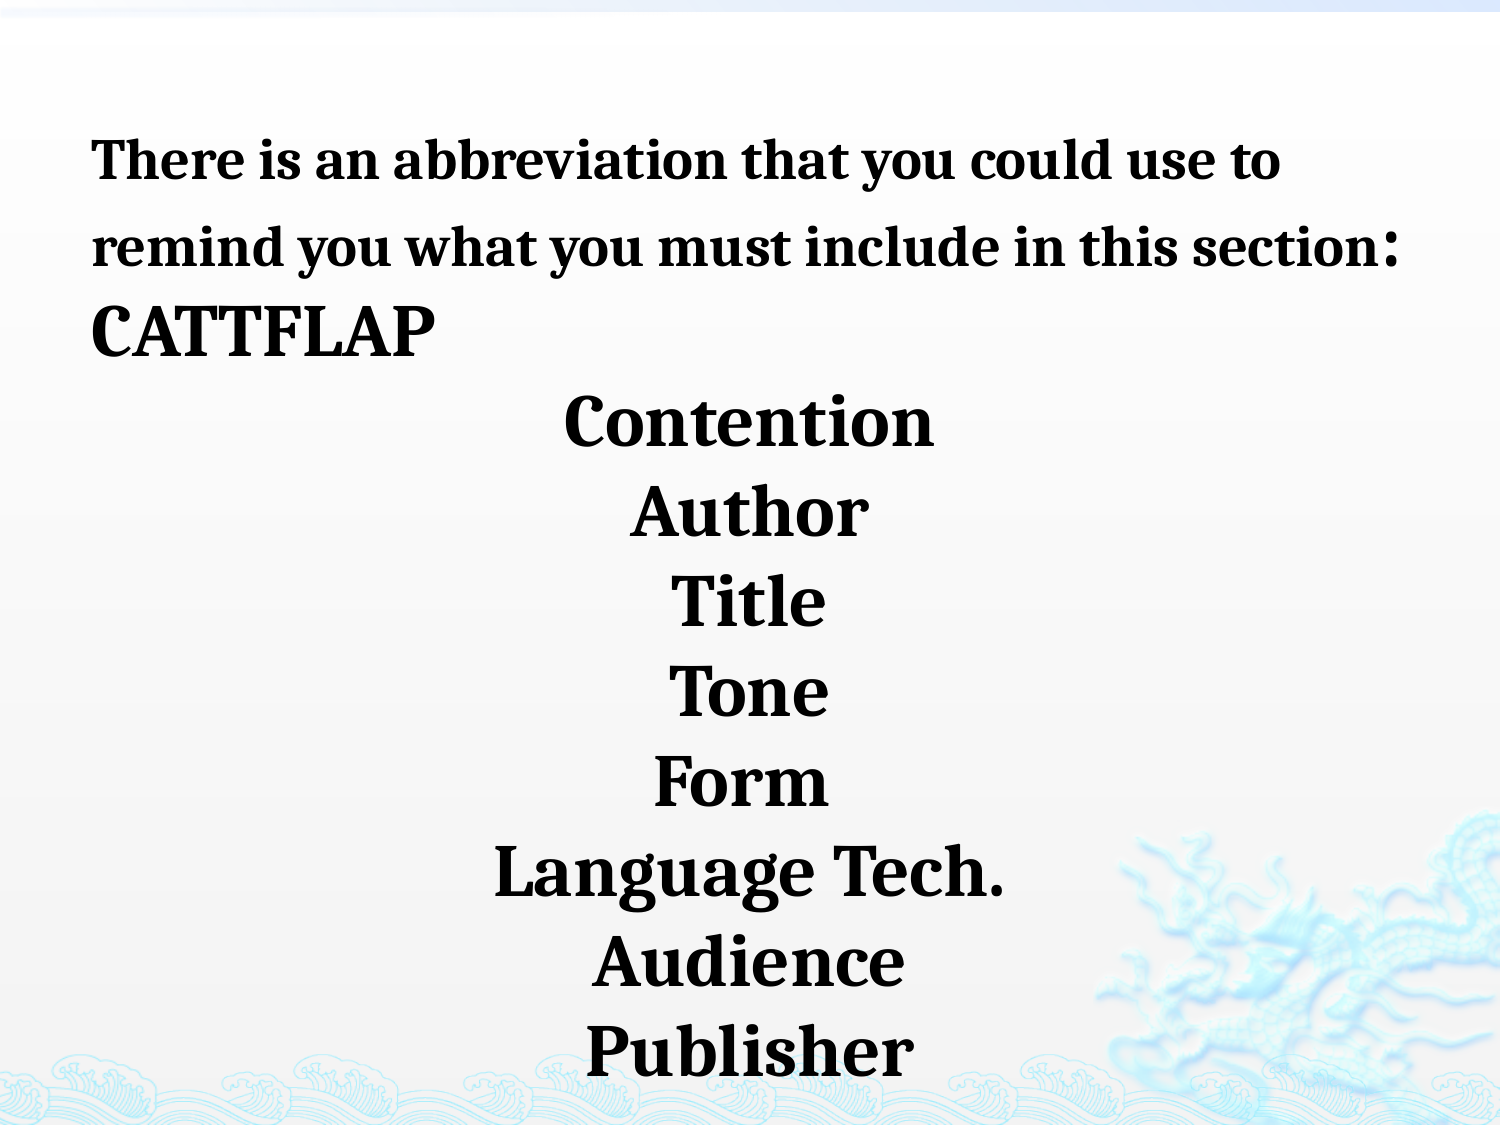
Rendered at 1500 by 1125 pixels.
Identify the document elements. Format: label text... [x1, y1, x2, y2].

text_box There is an abbreviation that you could use to remind you what you must include in this section: CATTFLAP Contention Author Title Tone Form Language Tech. Audience Publisher [76, 113, 1424, 1099]
